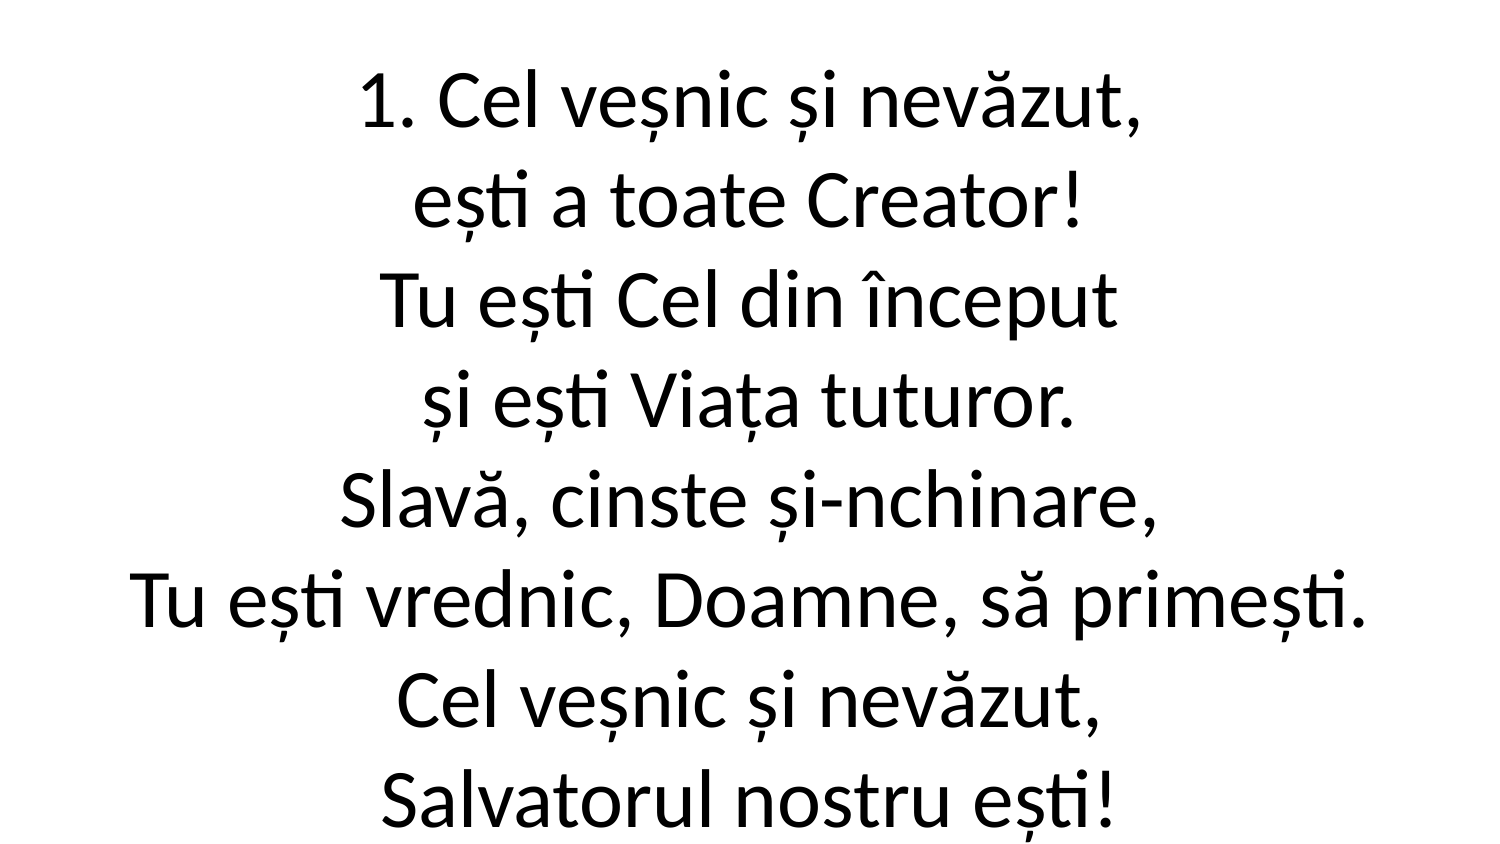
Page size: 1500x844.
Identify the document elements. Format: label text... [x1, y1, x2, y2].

text_box 1. Cel veșnic și nevăzut, ești a toate Creator! Tu ești Cel din început și ești Viața tuturor. Slavă, cinste și-nchinare, Tu ești vrednic, Doamne, să primești. Cel veșnic și nevăzut, Salvatorul nostru ești! [114, 0, 1386, 844]
